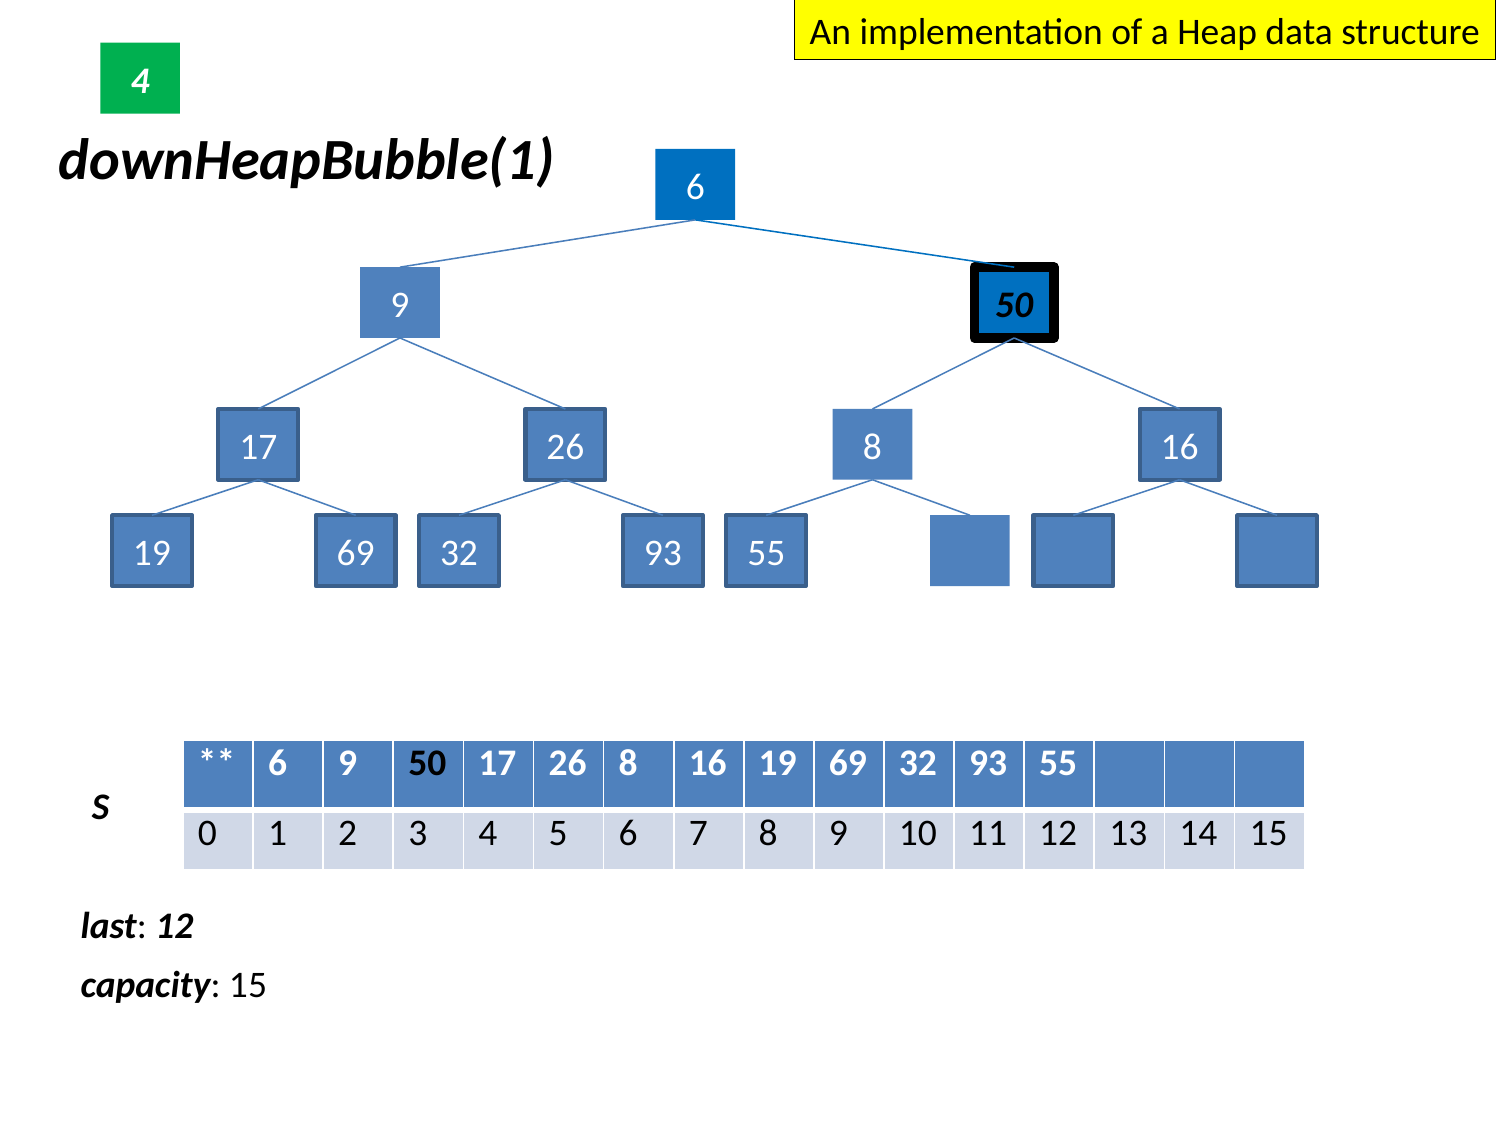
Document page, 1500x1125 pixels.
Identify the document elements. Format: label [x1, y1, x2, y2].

table_header [745, 741, 813, 807]
table_cell [1165, 813, 1234, 869]
table_cell [955, 813, 1023, 869]
table_header [184, 741, 252, 807]
table_cell [1235, 813, 1304, 869]
table_header [464, 741, 533, 807]
table_header [815, 741, 883, 807]
table_header [1025, 741, 1093, 807]
text_box [77, 775, 125, 835]
table_header [324, 741, 392, 807]
table_header [394, 741, 463, 807]
text_box [794, 0, 1496, 60]
table_cell [394, 813, 463, 869]
table_cell [1095, 813, 1164, 869]
table_cell [534, 813, 603, 869]
table_cell [324, 813, 392, 869]
table_cell [1025, 813, 1093, 869]
table_header [1235, 741, 1304, 807]
table_cell [604, 813, 673, 869]
table_header [254, 741, 322, 807]
table_header [675, 741, 743, 807]
table_cell [745, 813, 813, 869]
table_cell [675, 813, 743, 869]
table_header [885, 741, 953, 807]
table_header [955, 741, 1023, 807]
table_cell [464, 813, 533, 869]
table_header [534, 741, 603, 807]
table_header [1165, 741, 1234, 807]
table_cell [254, 813, 322, 869]
table_cell [885, 813, 953, 869]
table_header [604, 741, 673, 807]
table_header [1095, 741, 1164, 807]
text_box [44, 41, 1318, 587]
table_cell [184, 813, 252, 869]
table_cell [815, 813, 883, 869]
text_box [65, 893, 283, 1012]
